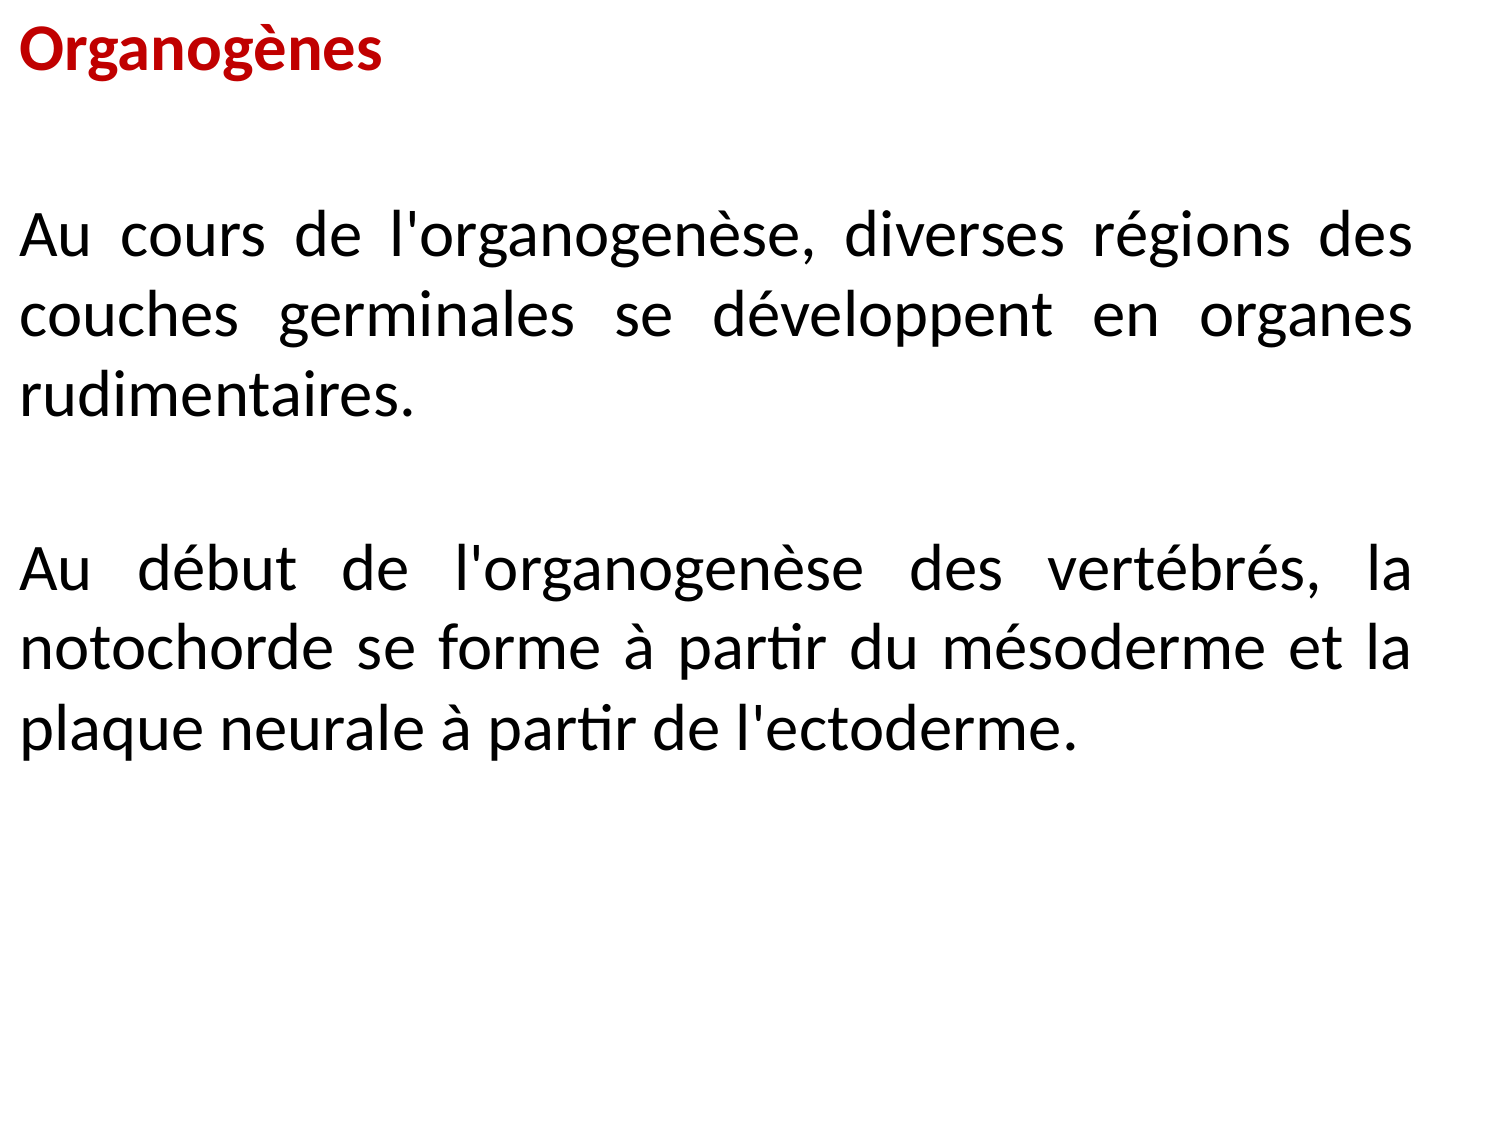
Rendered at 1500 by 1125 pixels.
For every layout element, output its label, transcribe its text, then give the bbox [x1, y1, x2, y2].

list Organogènes Au cours de l'organogenèse, diverses régions des couches germinales se développent en organes rudimentaires. Au début de l'organogenèse des vertébrés, la notochorde se forme à partir du mésoderme et la plaque neurale à partir de l'ectoderme. [4, 0, 1430, 1122]
